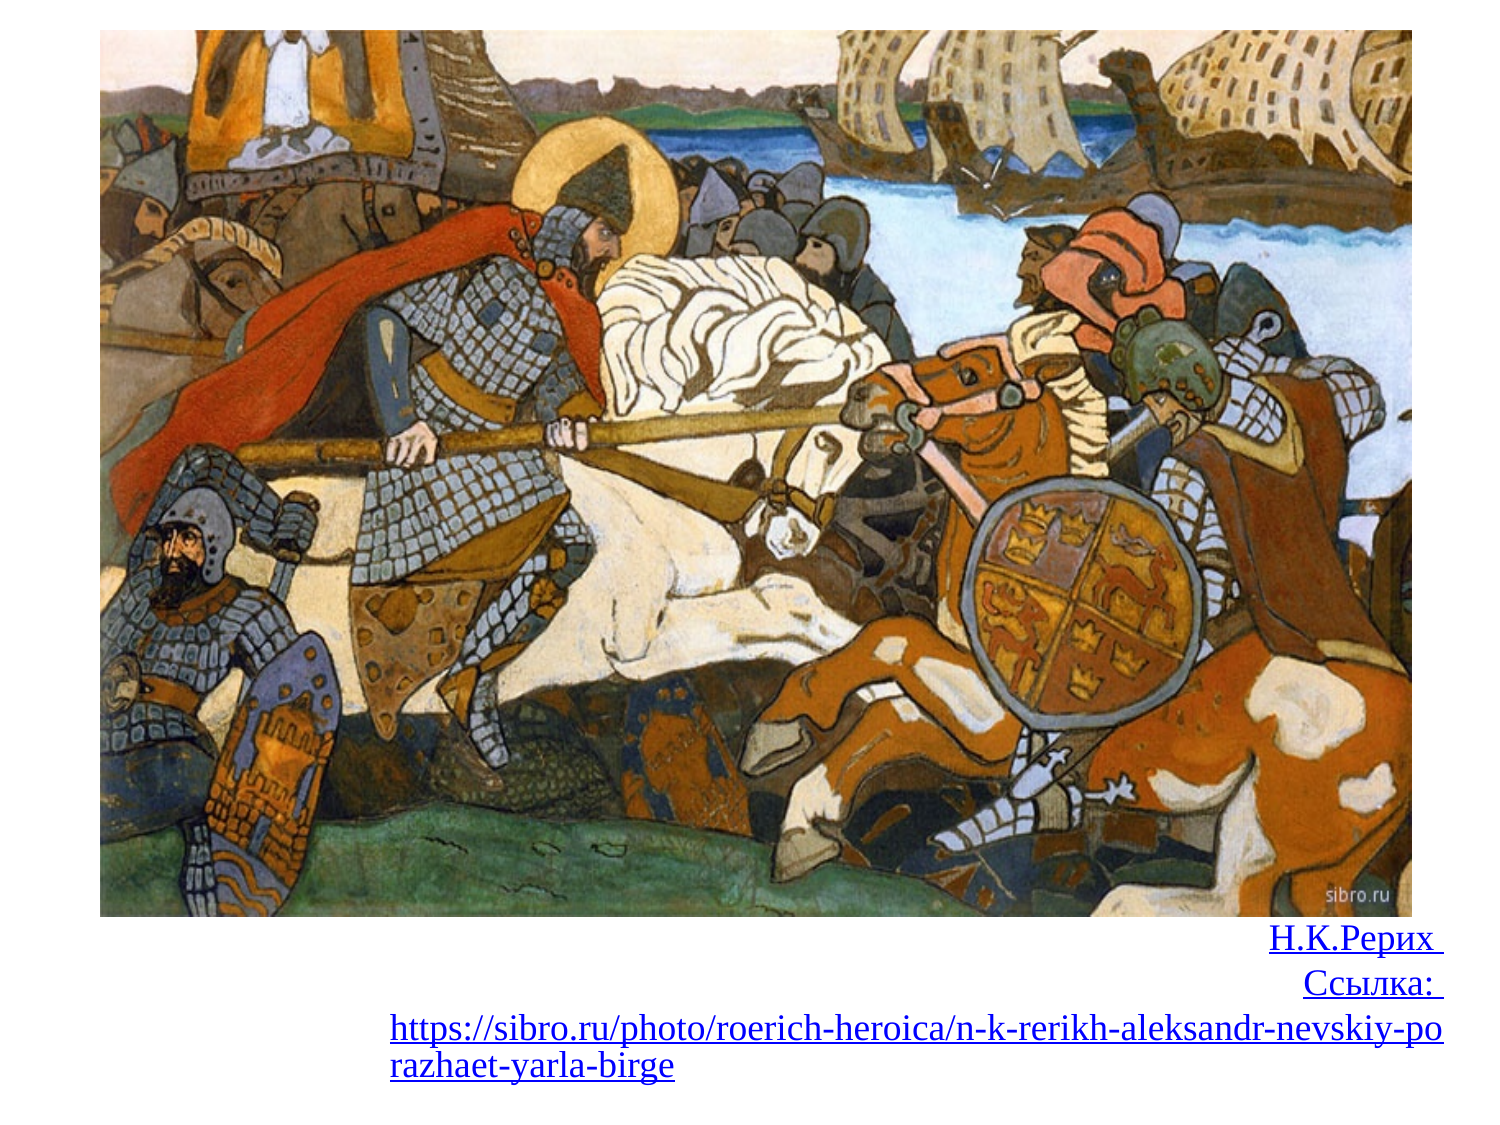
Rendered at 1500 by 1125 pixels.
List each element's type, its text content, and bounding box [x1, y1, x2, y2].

picture [100, 30, 1412, 918]
text_box Н.К.Рерих Ссылка: https://sibro.ru/photo/roerich-heroica/n-k-rerikh-aleksandr-nevskiy-porazhaet-yarla-birge [375, 905, 1459, 1055]
